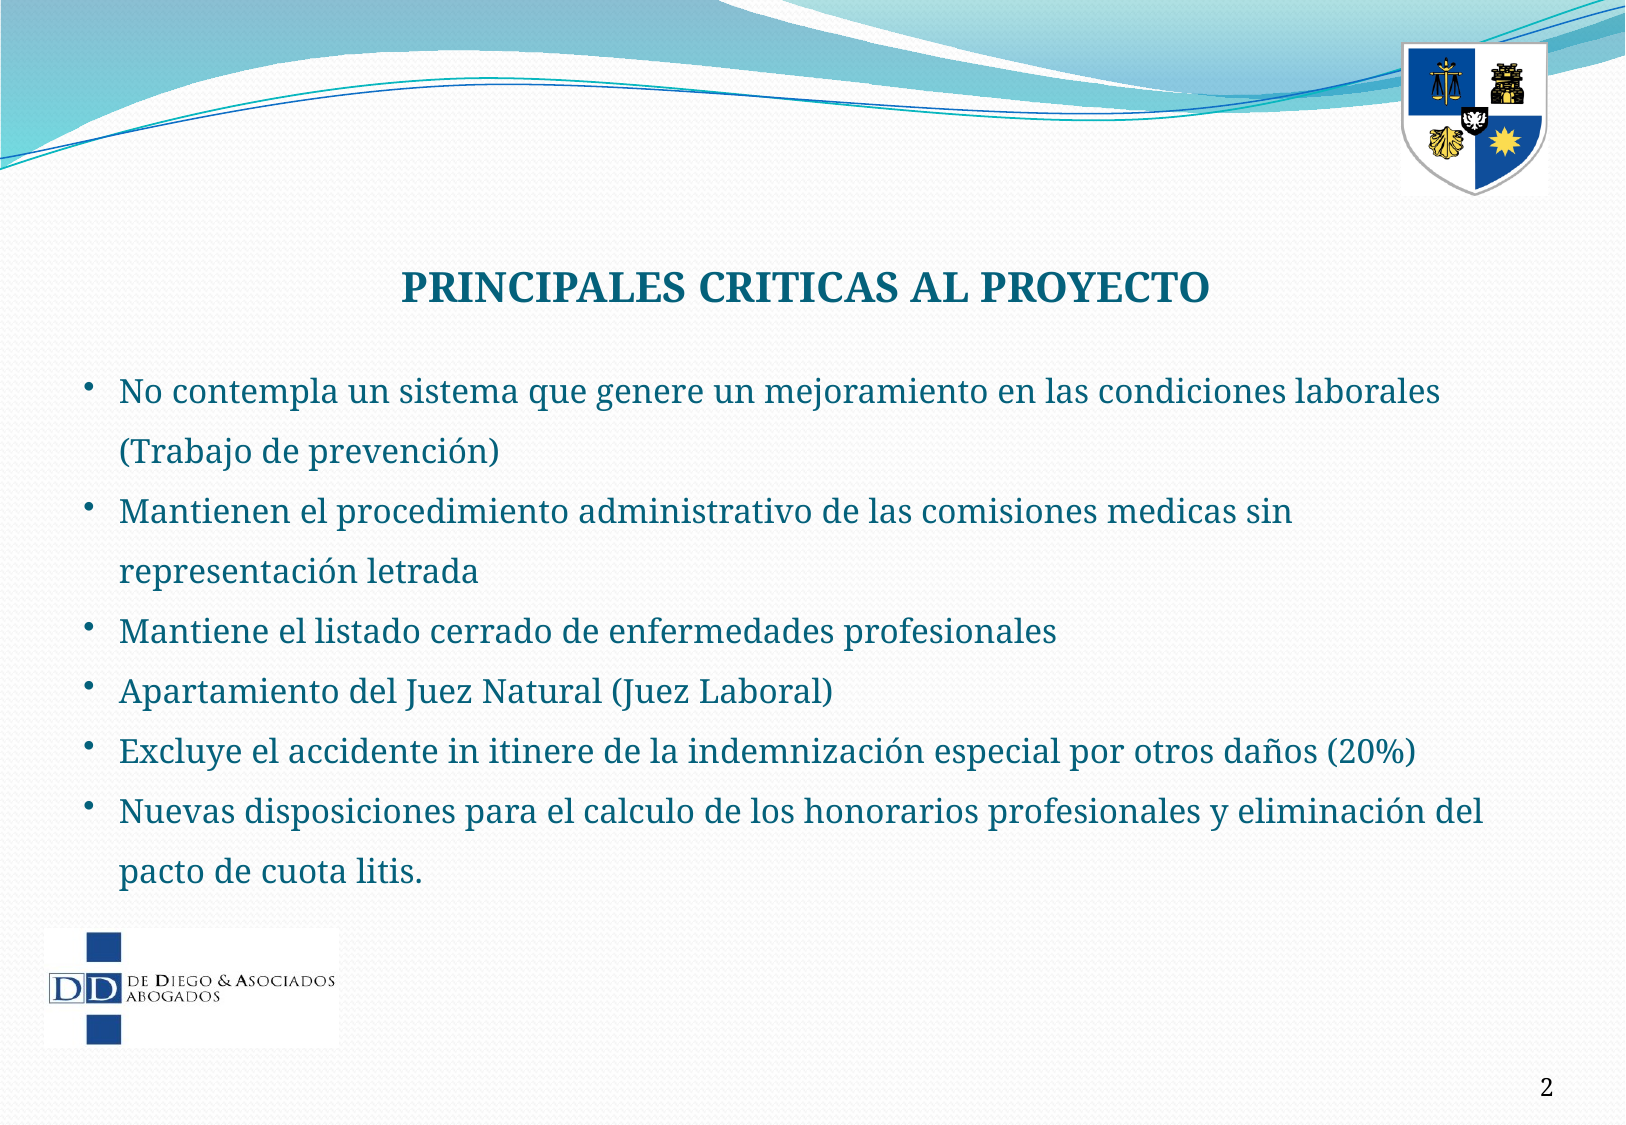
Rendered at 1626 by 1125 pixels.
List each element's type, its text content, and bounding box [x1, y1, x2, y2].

picture [44, 928, 340, 1048]
text_box PRINCIPALES CRITICAS AL PROYECTO No contempla un sistema que genere un mejoramiento en las condiciones laborales (Trabajo de prevención) Mantienen el procedimiento administrativo de las comisiones medicas sin representación letrada Mantiene el listado cerrado de enfermedades profesionales Apartamiento del Juez Natural (Juez Laboral) Excluye el accidente in itinere de la indemnización especial por otros daños (20%) Nuevas disposiciones para el calculo de los honorarios profesionales y eliminación del pacto de cuota litis. [68, 153, 1545, 898]
picture [1400, 42, 1548, 197]
text_box 2 [1473, 1064, 1569, 1109]
